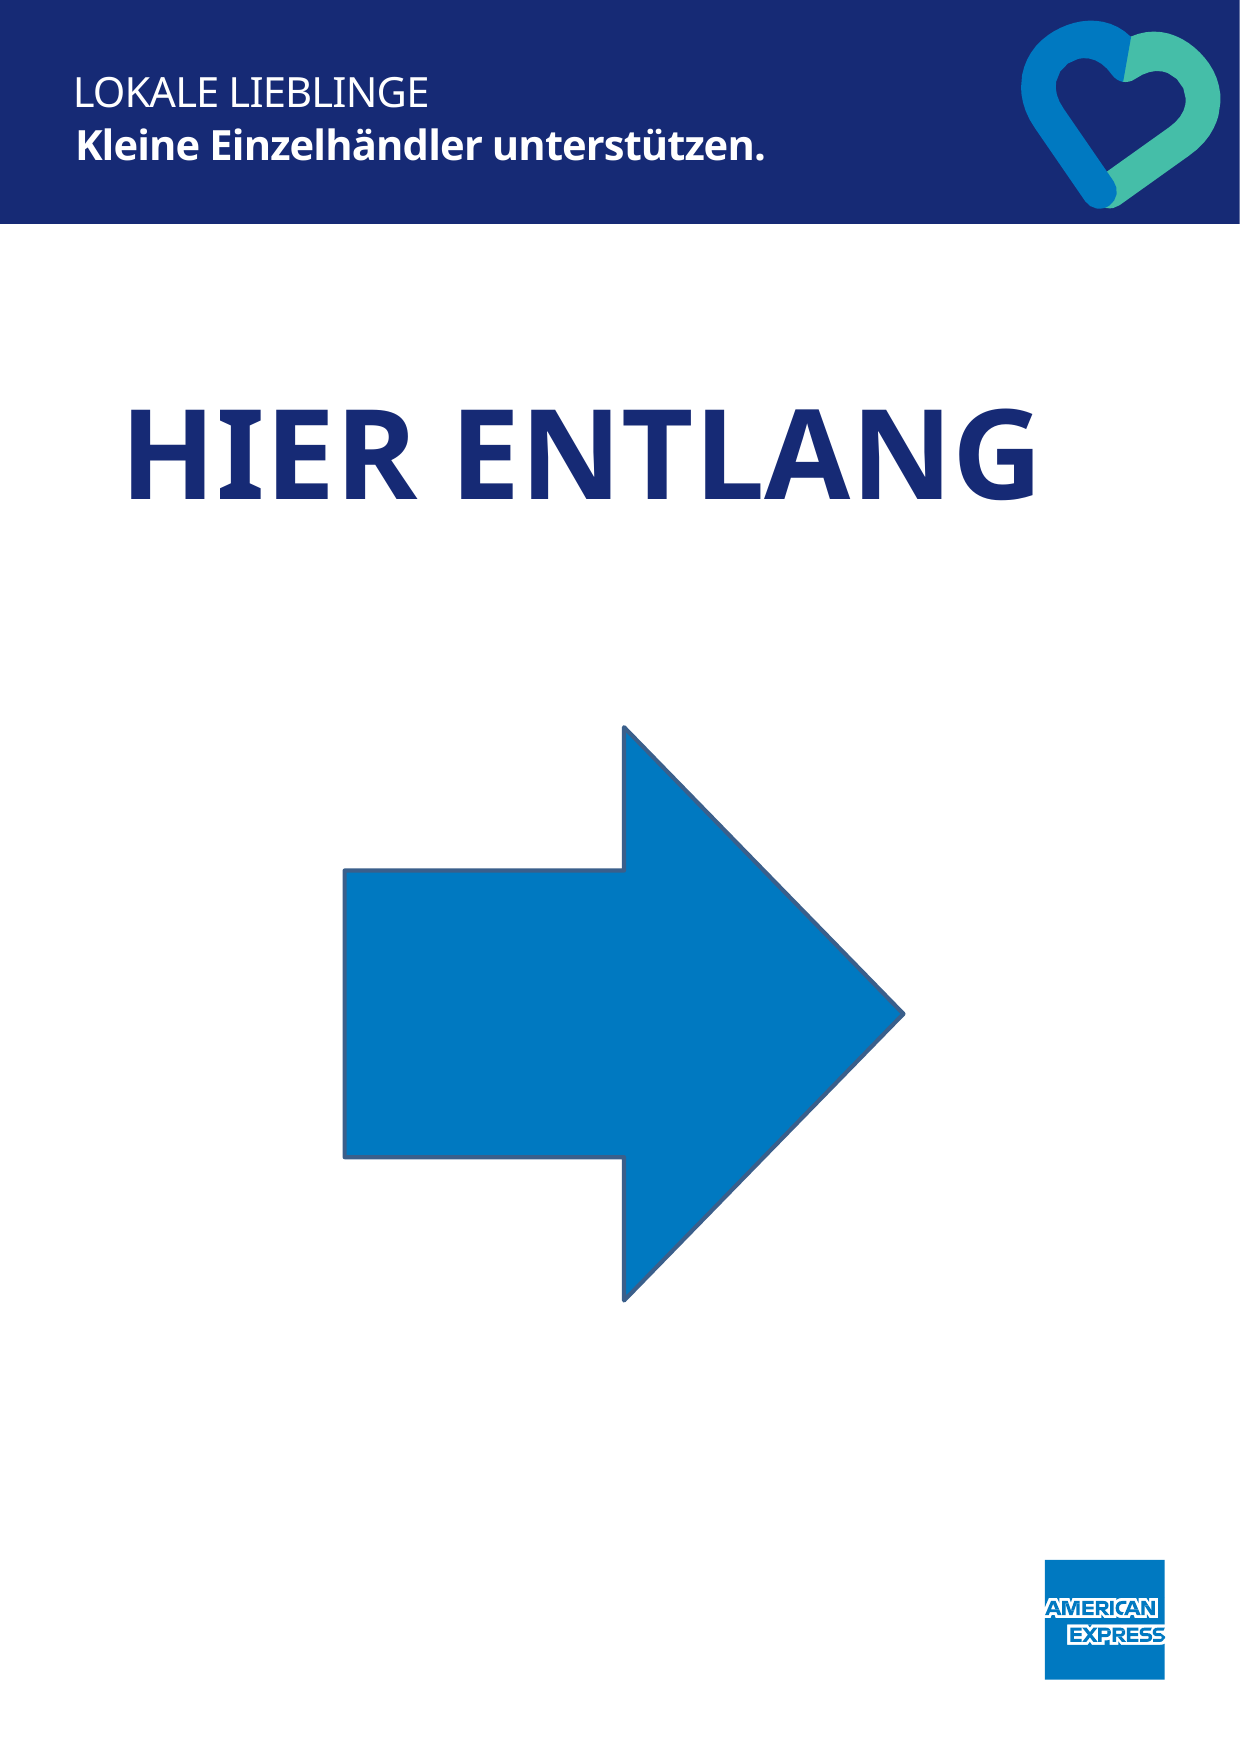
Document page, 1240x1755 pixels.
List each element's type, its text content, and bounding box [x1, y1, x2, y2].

text_box [1082, 1600, 1094, 1616]
text_box [1045, 1600, 1080, 1616]
text_box [1106, 31, 1221, 209]
text_box [1095, 1600, 1114, 1616]
text_box [0, 0, 1240, 224]
text_box [1112, 1627, 1166, 1642]
text_box [1115, 1600, 1155, 1616]
text_box LOKALE LIEBLINGE Kleine Einzelhändler unterstützen. [72, 64, 970, 169]
list HIER ENTLANG [120, 347, 1128, 1377]
text_box [1021, 20, 1132, 209]
text_box [1044, 1559, 1165, 1680]
text_box [342, 725, 906, 1303]
text_box [1070, 1627, 1111, 1642]
